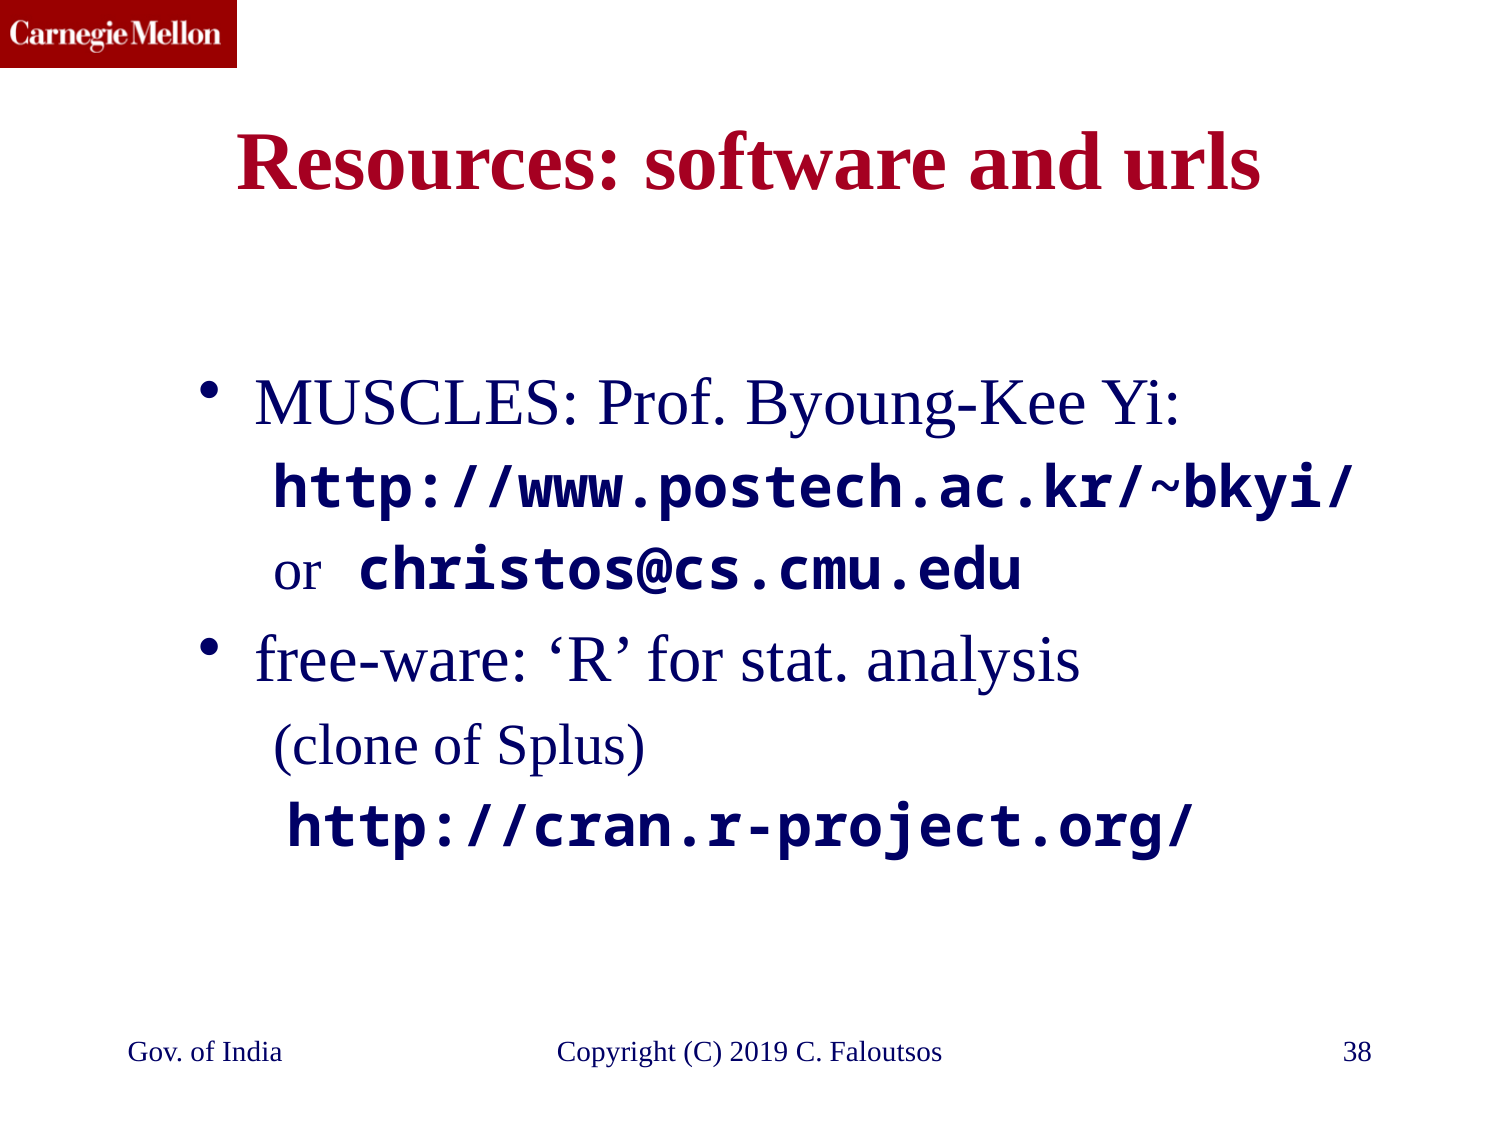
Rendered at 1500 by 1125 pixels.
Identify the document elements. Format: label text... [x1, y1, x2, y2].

slide_number 38 [1074, 1024, 1388, 1101]
list MUSCLES: Prof. Byoung-Kee Yi: http://www.postech.ac.kr/~bkyi/ or christos@cs.cmu.edu free-ware: ‘R’ for stat. analysis (clone of Splus) http://cran.r-project.org/ [183, 349, 1446, 851]
picture [0, 0, 237, 68]
title Resources: software and urls [112, 99, 1388, 213]
slide_number Gov. of India [112, 1024, 426, 1101]
footer Copyright (C) 2019 C. Faloutsos [512, 1024, 988, 1101]
